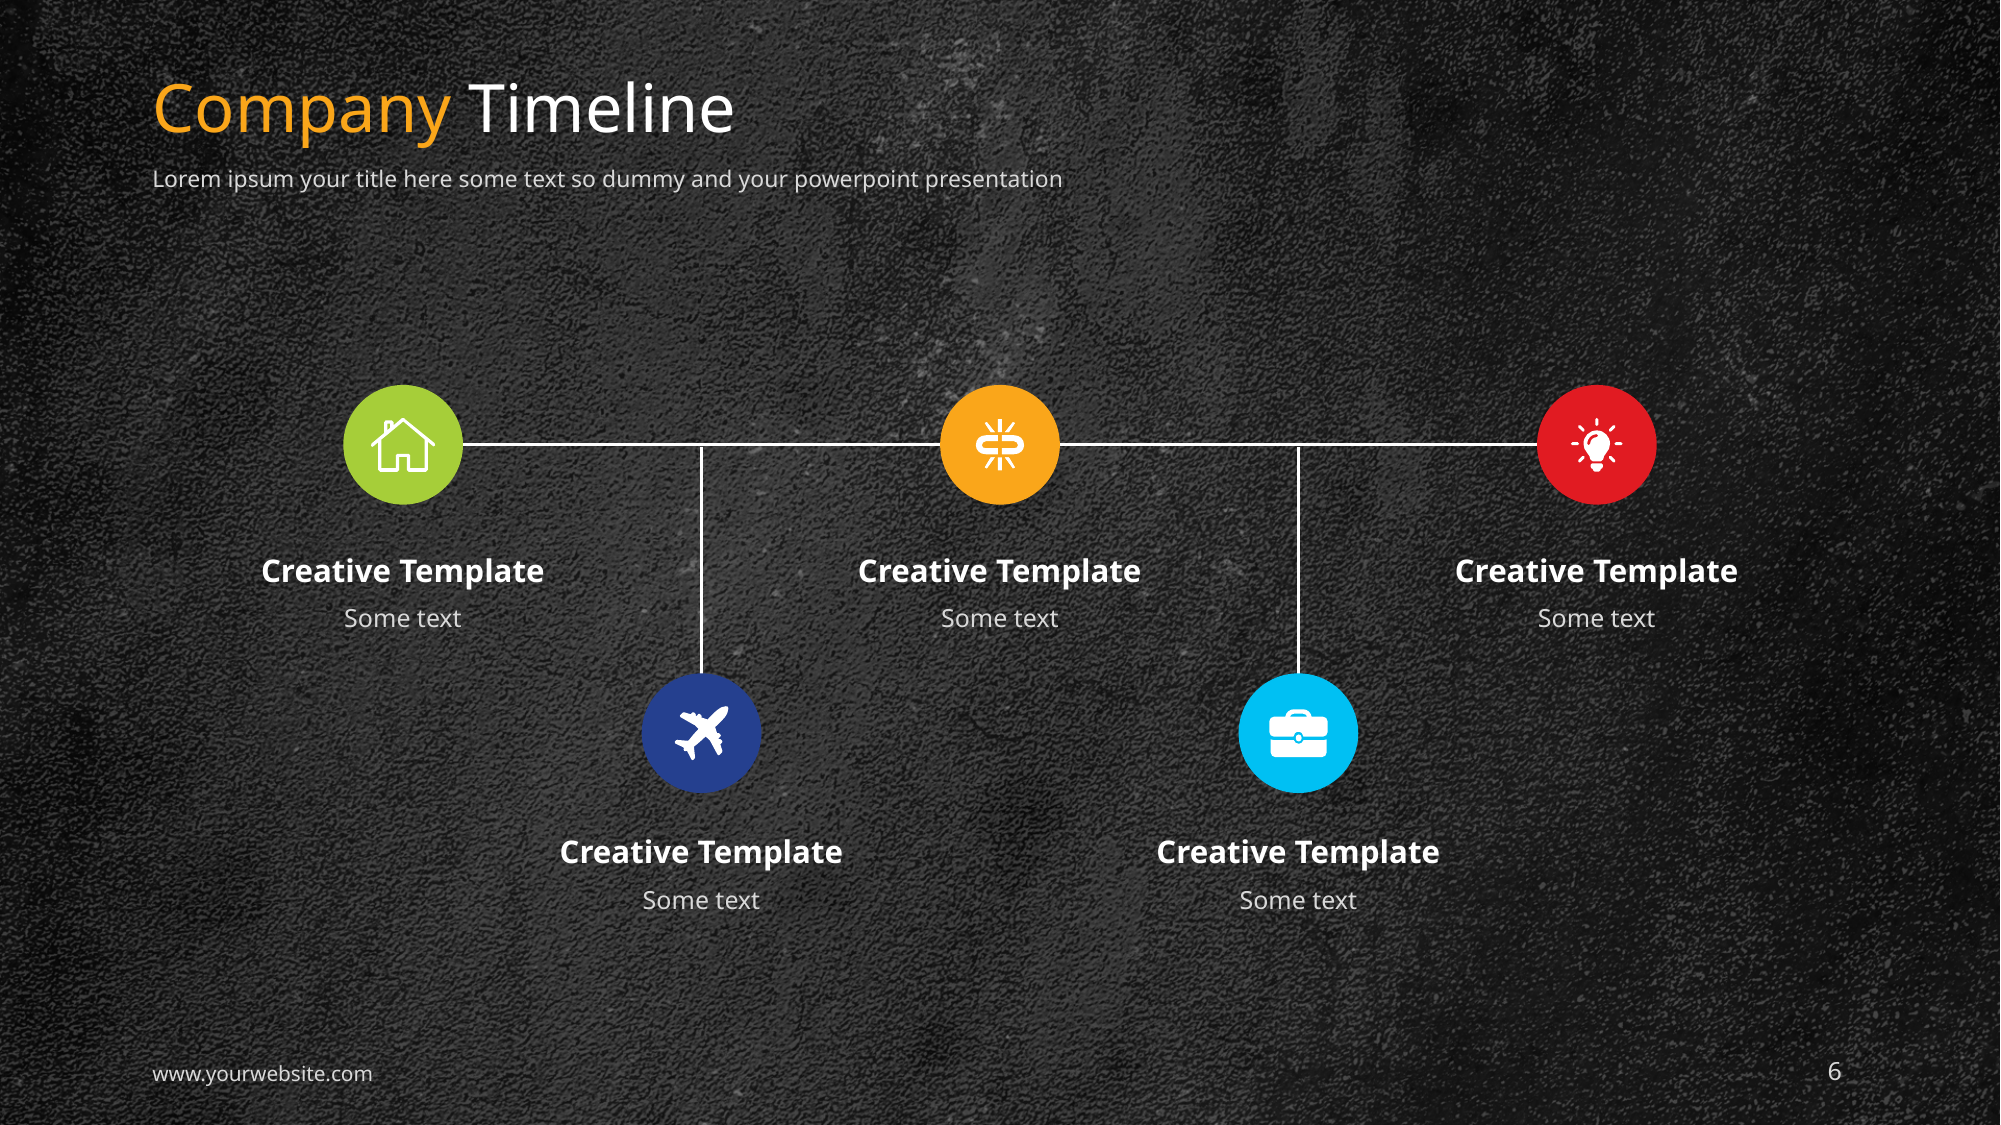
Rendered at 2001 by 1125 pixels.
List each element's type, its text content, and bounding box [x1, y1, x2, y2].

slide_number 6 [1797, 1042, 1872, 1103]
footer www.yourwebsite.com [137, 1042, 462, 1103]
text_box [216, 384, 1784, 923]
list Lorem ipsum your title here some text so dummy and your powerpoint presentation [137, 160, 1863, 207]
title Company Timeline [137, 55, 1863, 160]
text_box [0, 0, 2000, 1125]
